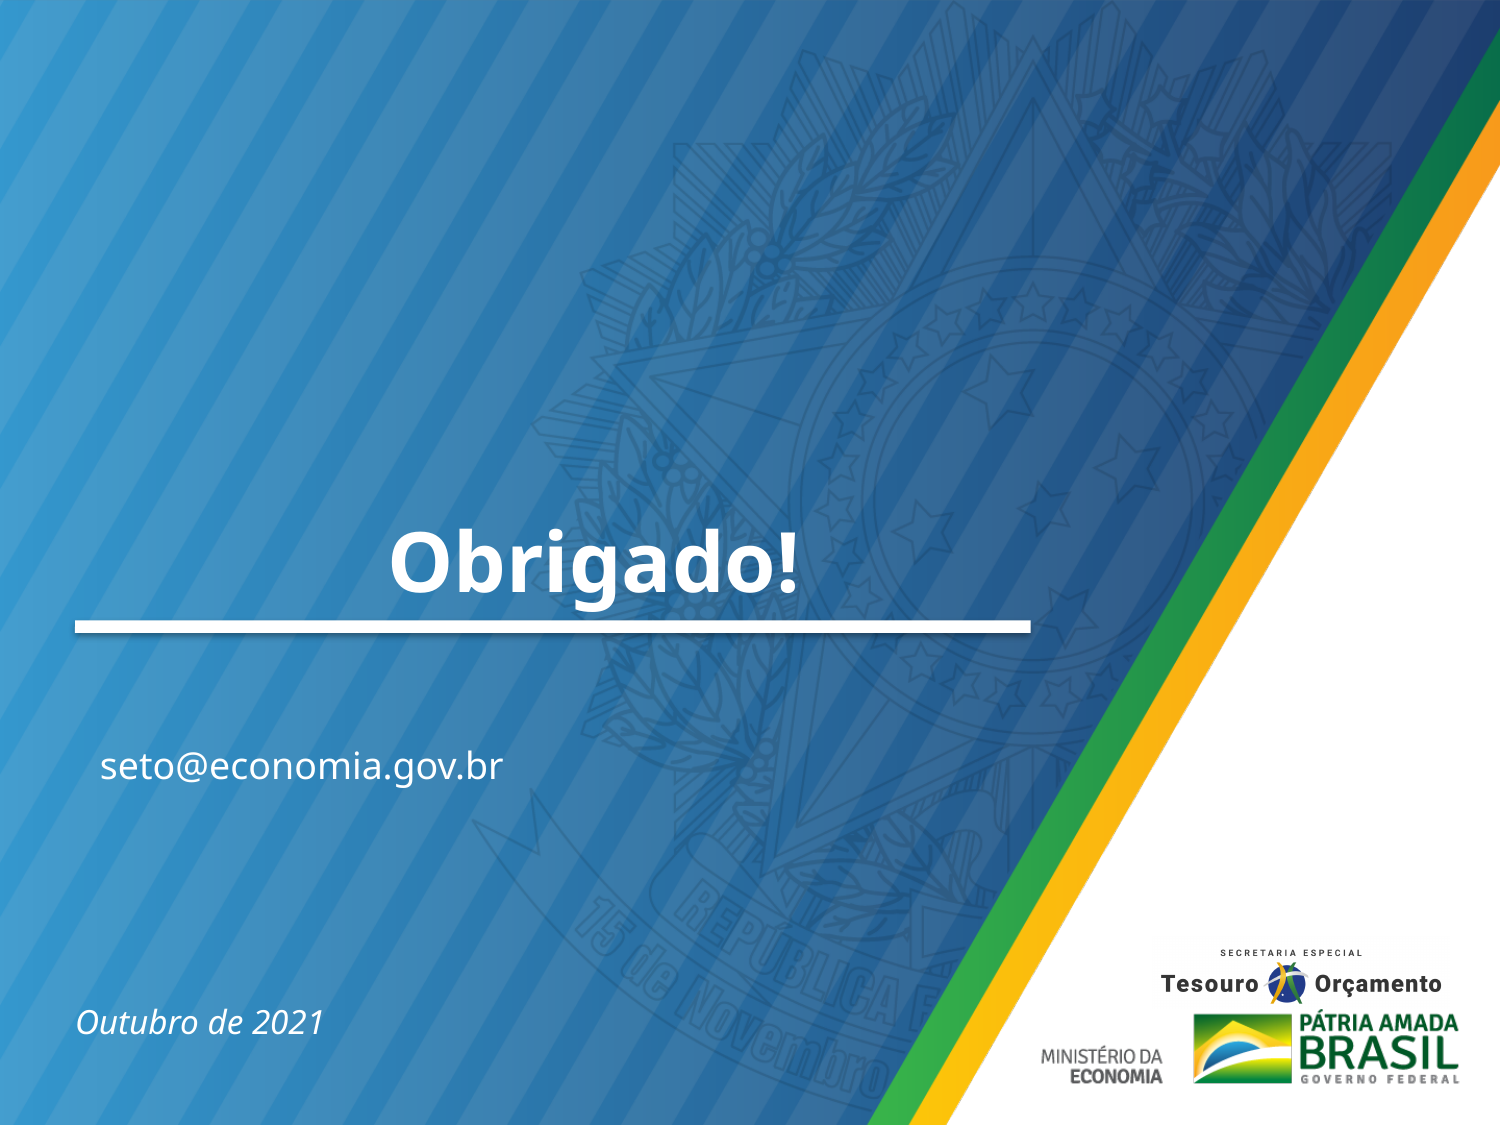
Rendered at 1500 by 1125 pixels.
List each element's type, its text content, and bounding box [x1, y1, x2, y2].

picture [0, 0, 1500, 1125]
text_box Obrigado! [0, 224, 1188, 610]
text_box seto@economia.gov.br [99, 742, 763, 784]
text_box Outubro de 2021 [74, 1001, 738, 1043]
